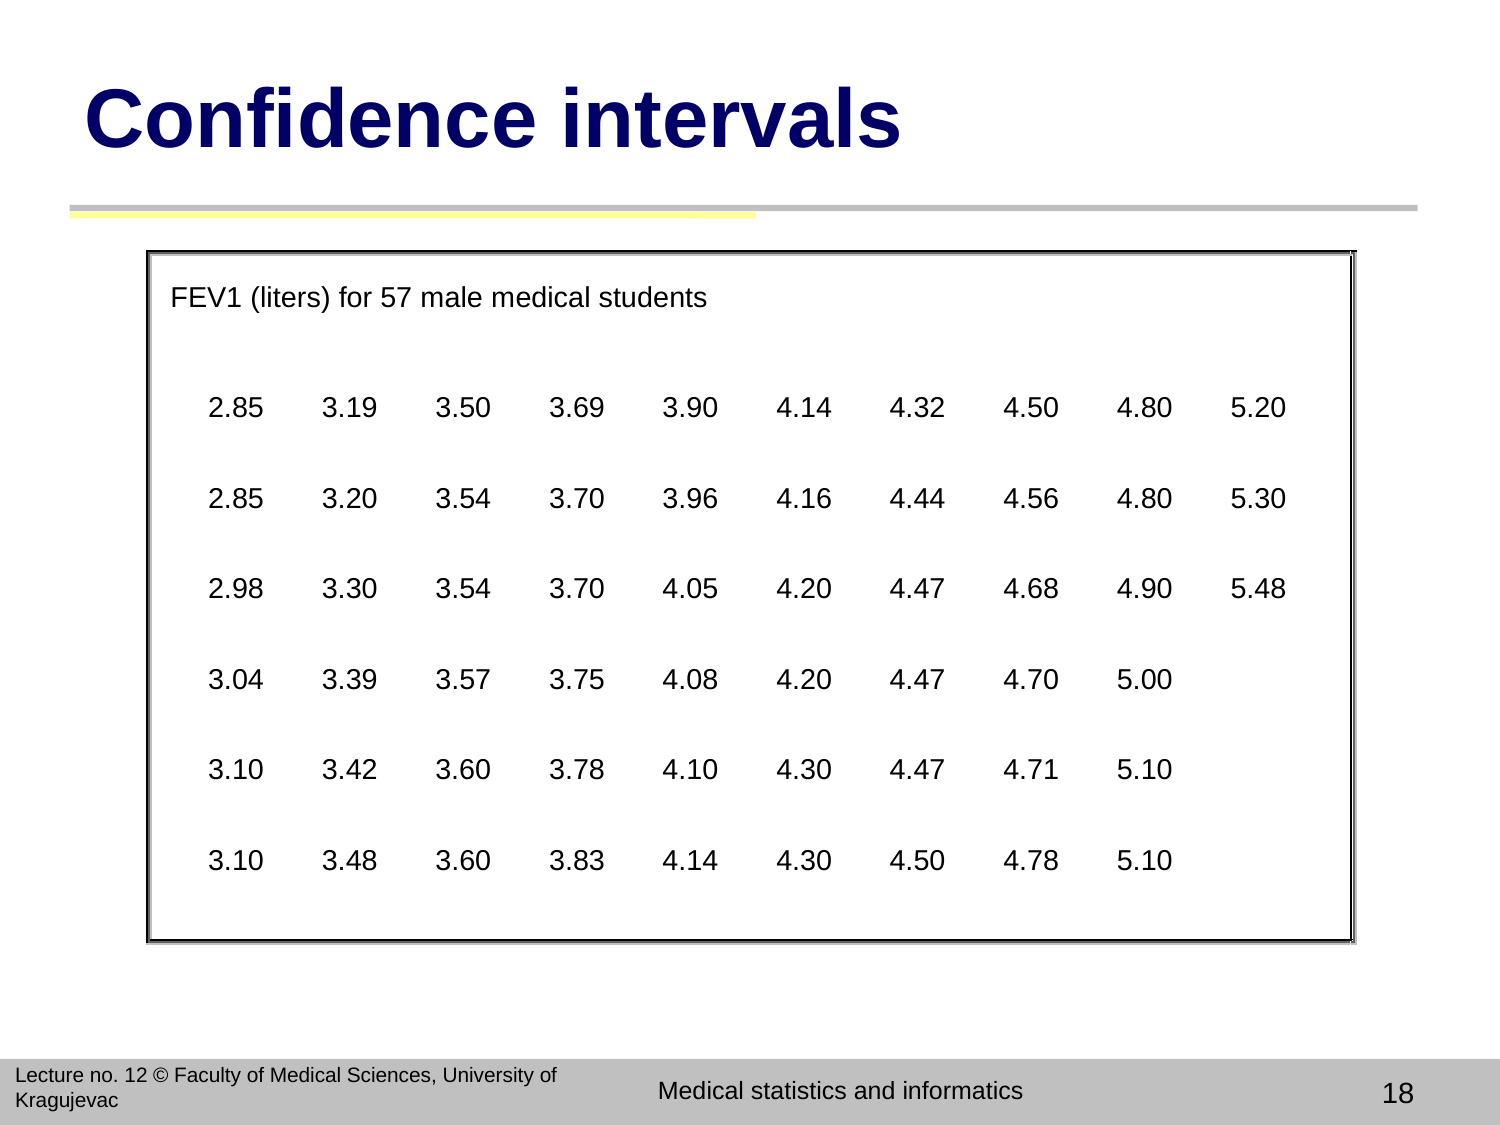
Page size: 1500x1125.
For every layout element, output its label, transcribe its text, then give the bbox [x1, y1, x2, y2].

slide_number 18 [1181, 1066, 1430, 1125]
title Confidence intervals [69, 19, 1426, 208]
footer Medical statistics and informatics [512, 1066, 1170, 1125]
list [58, 249, 1443, 996]
slide_number Lecture no. 12 © Faculty of Medical Sciences, University of Kragujevac [0, 1053, 601, 1108]
